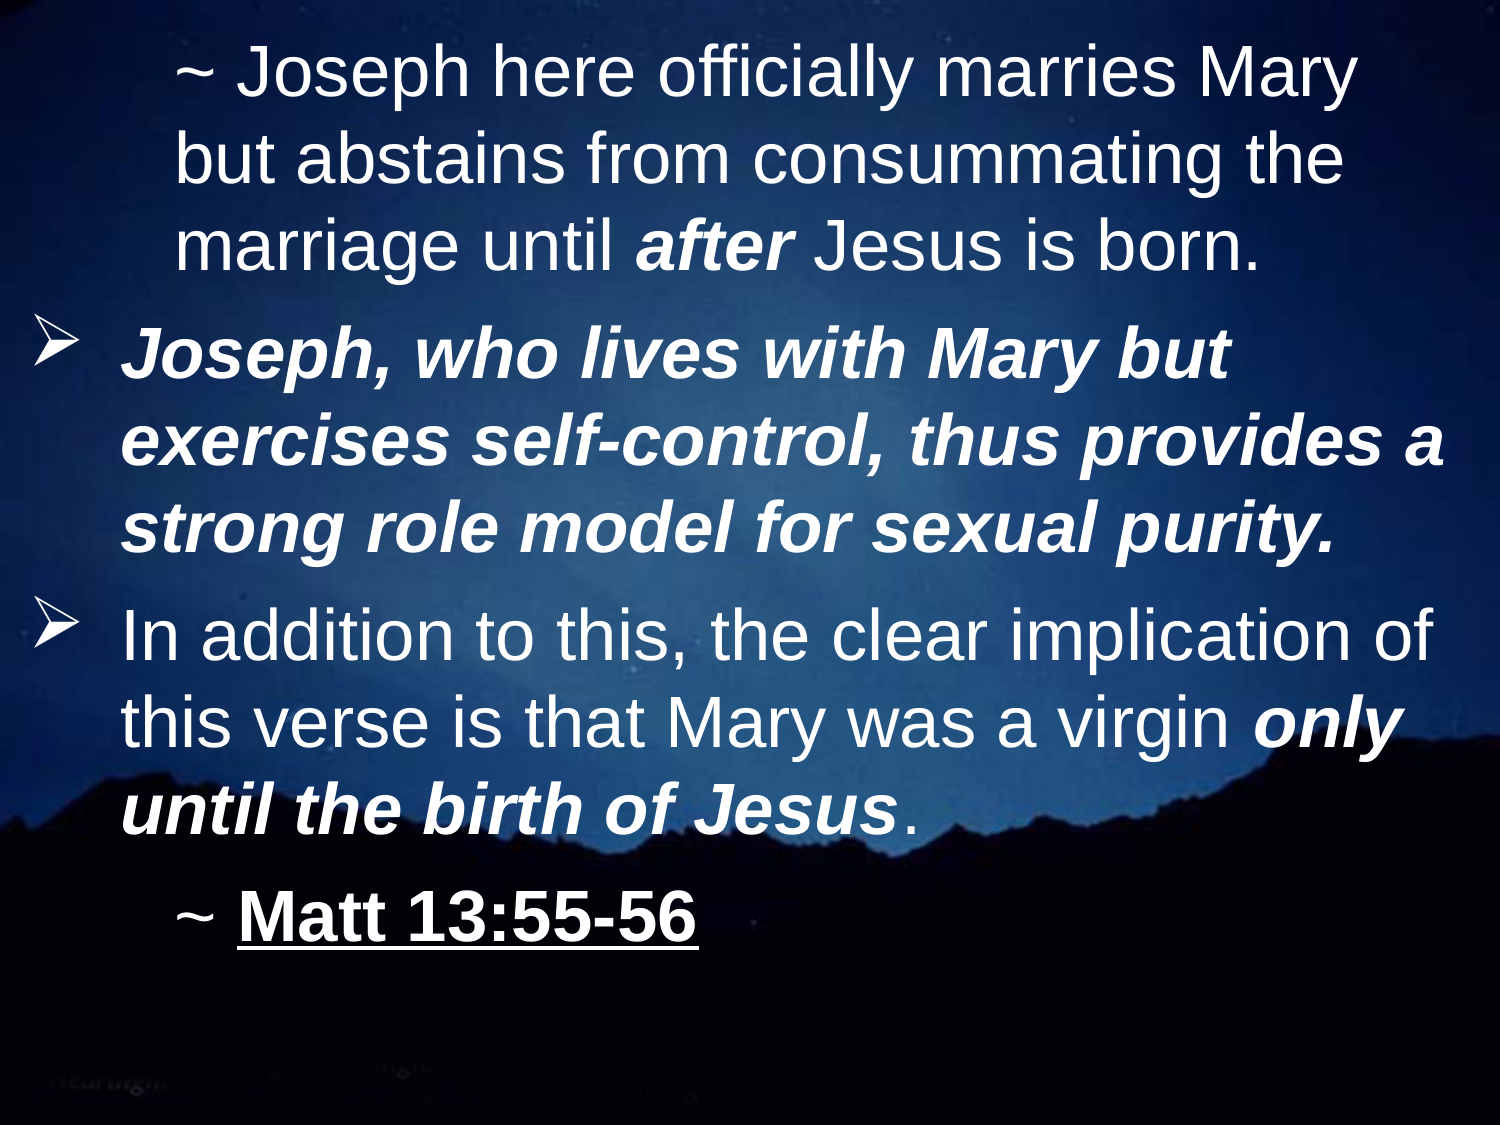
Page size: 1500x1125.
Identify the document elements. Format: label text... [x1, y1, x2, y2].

picture [0, 0, 1500, 1125]
subtitle ~ Joseph here officially marries Mary but abstains from consummating the marriage until after Jesus is born. Joseph, who lives with Mary but exercises self-control, thus provides a strong role model for sexual purity. In addition to this, the clear implication of this verse is that Mary was a virgin only until the birth of Jesus. ~ Matt 13:55-56 [13, 16, 1484, 1108]
